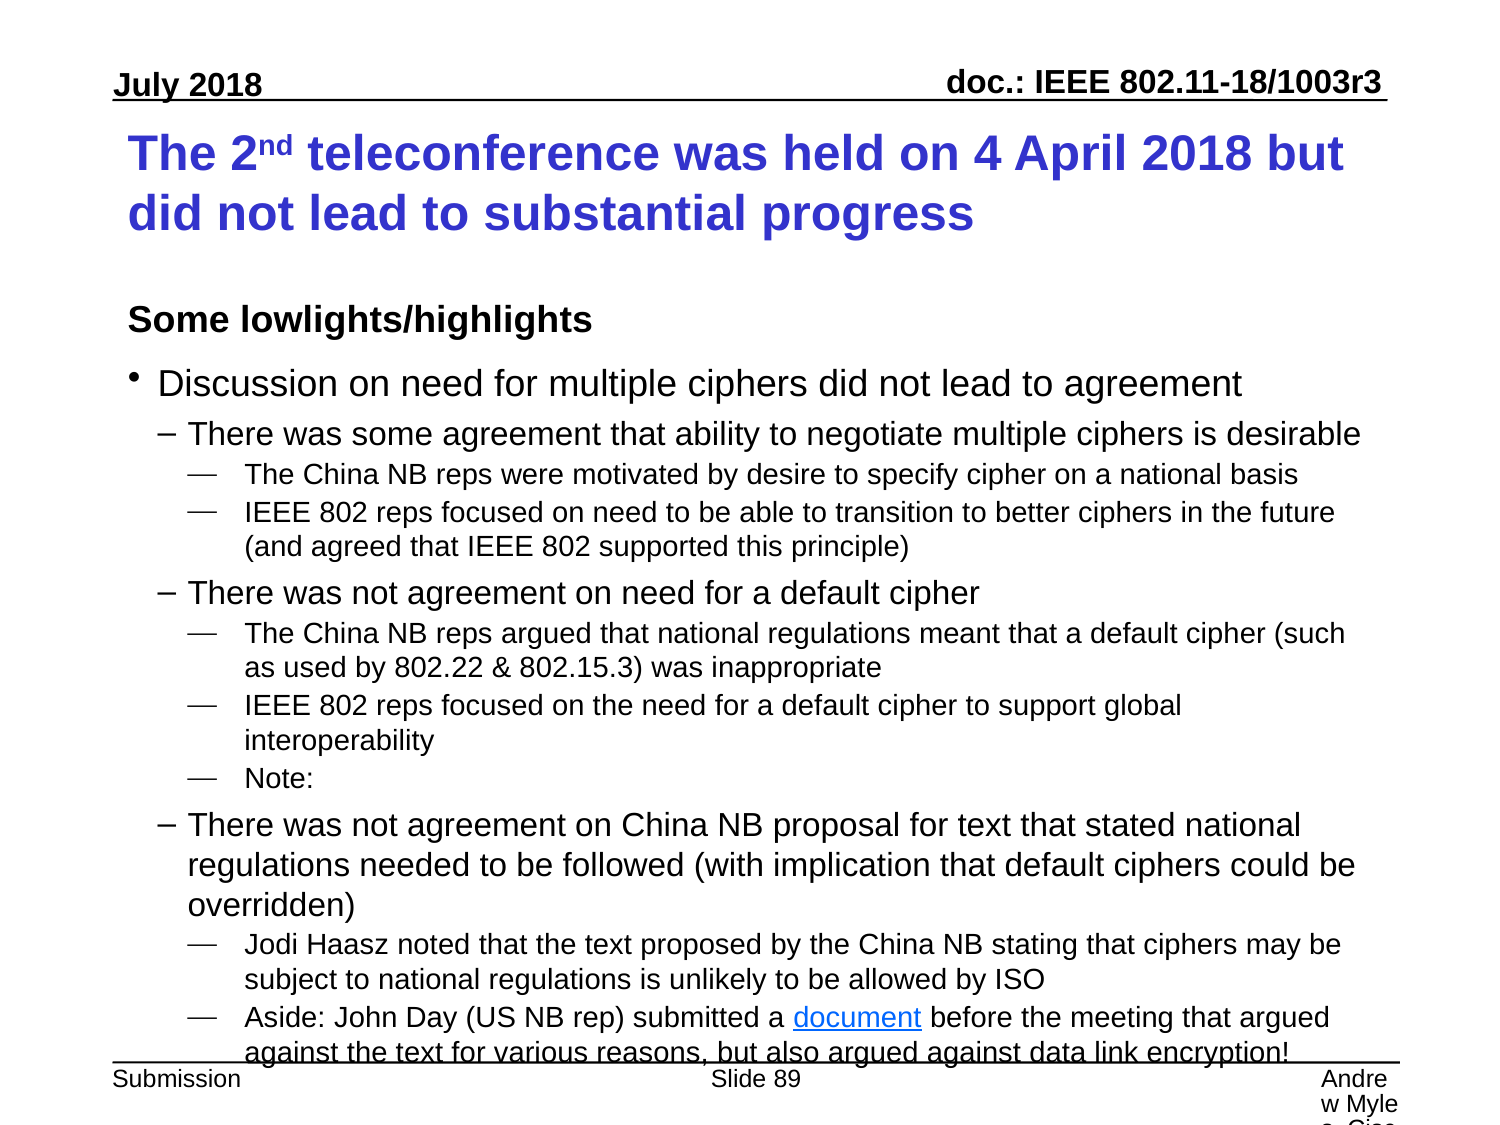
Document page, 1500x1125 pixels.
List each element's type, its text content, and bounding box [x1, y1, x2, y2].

slide_number Slide 89 [709, 1061, 803, 1093]
list Some lowlights/highlights Discussion on need for multiple ciphers did not lead to agreement There was some agreement that ability to negotiate multiple ciphers is desirable The China NB reps were motivated by desire to specify cipher on a national basis IEEE 802 reps focused on need to be able to transition to better ciphers in the future (and agreed that IEEE 802 supported this principle) There was not agreement on need for a default cipher The China NB reps argued that national regulations meant that a default cipher (such as used by 802.22 & 802.15.3) was inappropriate IEEE 802 reps focused on the need for a default cipher to support global interoperability Note: There was not agreement on China NB proposal for text that stated national regulations needed to be followed (with implication that default ciphers could be overridden) Jodi Haasz noted that the text proposed by the China NB stating that ciphers may be subject to national regulations is unlikely to be allowed by ISO Aside: John Day (US NB rep) submitted a document before the meeting that argued against the text for various reasons, but also argued against data link encryption! [112, 287, 1388, 963]
title The 2nd teleconference was held on 4 April 2018 but did not lead to substantial progress [112, 112, 1388, 287]
footer Andrew Myles, Cisco [1320, 1061, 1402, 1093]
